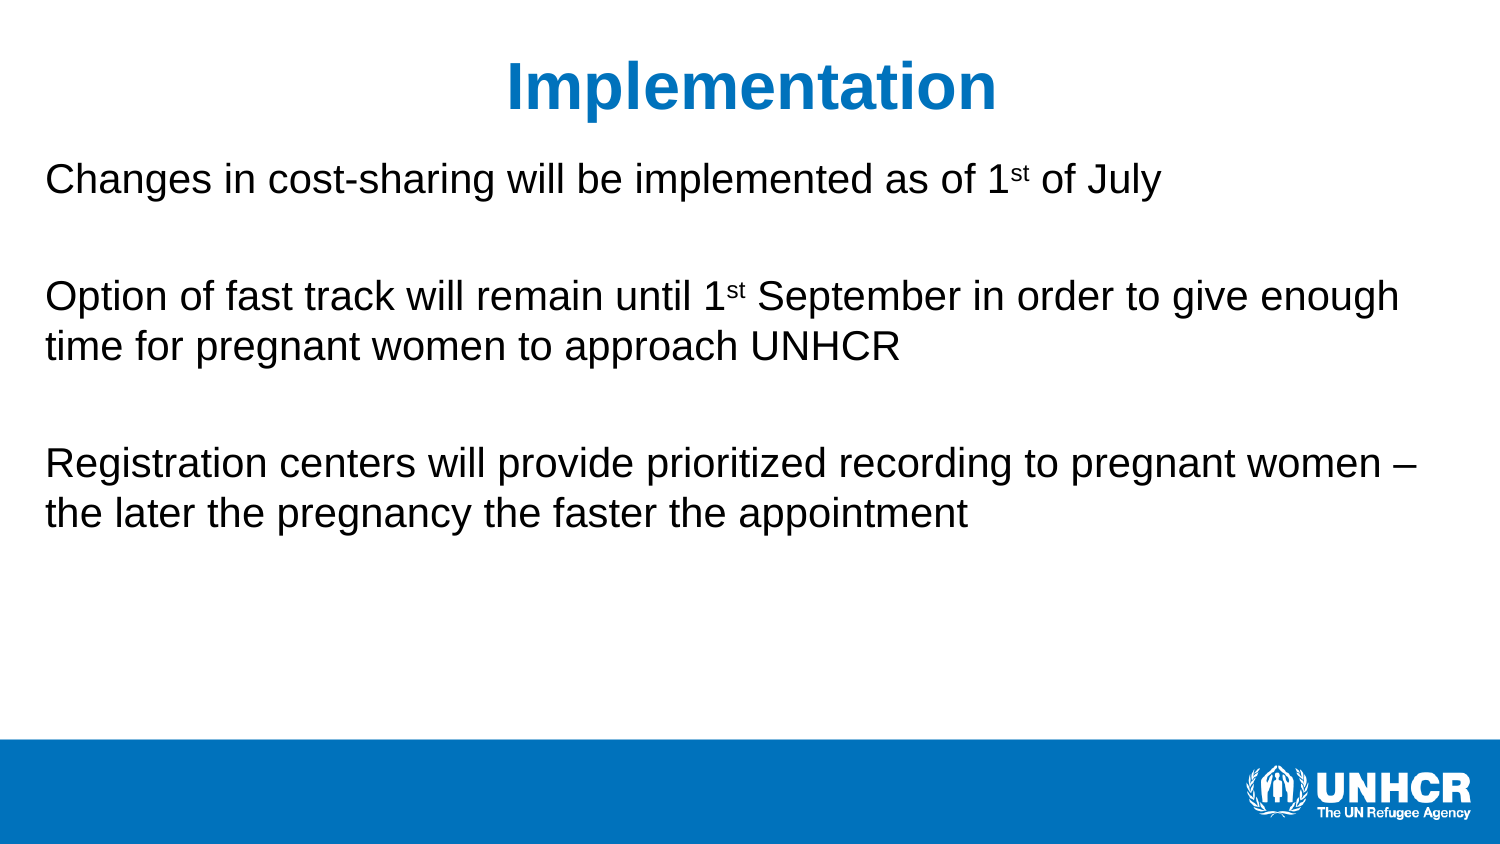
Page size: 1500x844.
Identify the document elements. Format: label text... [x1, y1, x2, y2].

picture [0, 739, 1500, 844]
title Implementation [29, 44, 1476, 124]
subtitle Changes in cost-sharing will be implemented as of 1st of July Option of fast track will remain until 1st September in order to give enough time for pregnant women to approach UNHCR Registration centers will provide prioritized recording to pregnant women – the later the pregnancy the faster the appointment [29, 152, 1476, 706]
